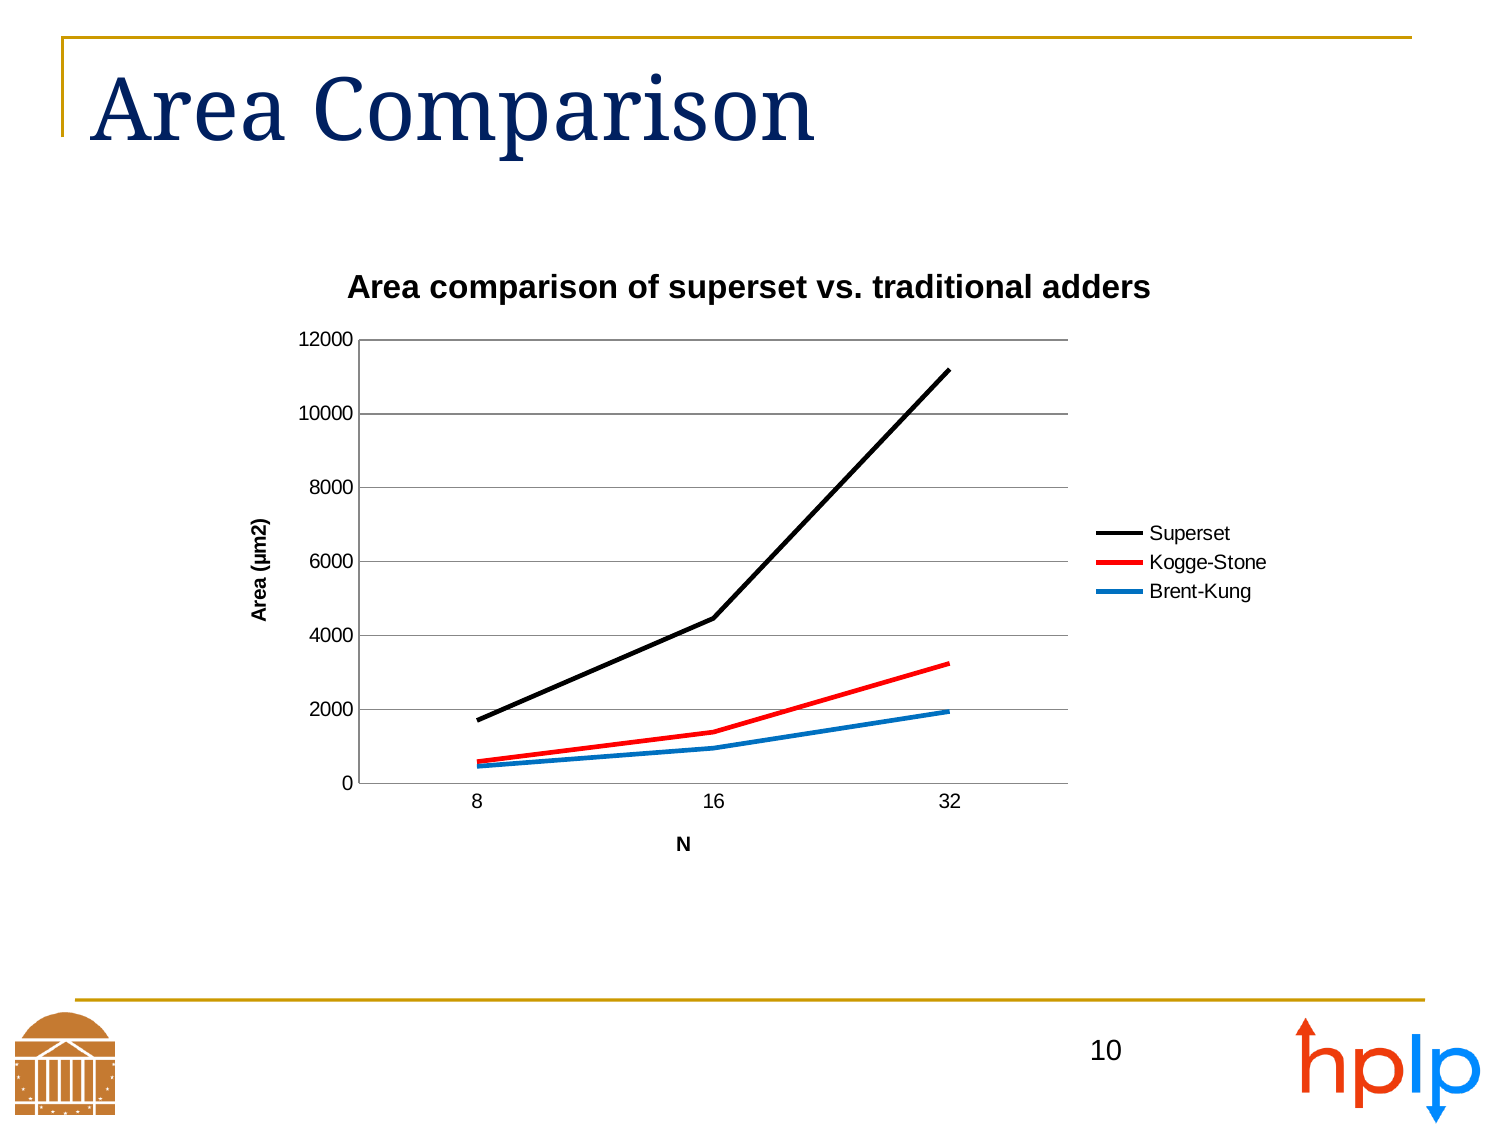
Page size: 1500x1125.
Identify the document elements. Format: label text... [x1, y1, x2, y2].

picture [15, 1012, 115, 1115]
title Area Comparison [74, 45, 1426, 233]
picture [1257, 999, 1500, 1125]
slide_number 10 [1074, 1024, 1425, 1100]
chart [213, 237, 1287, 887]
